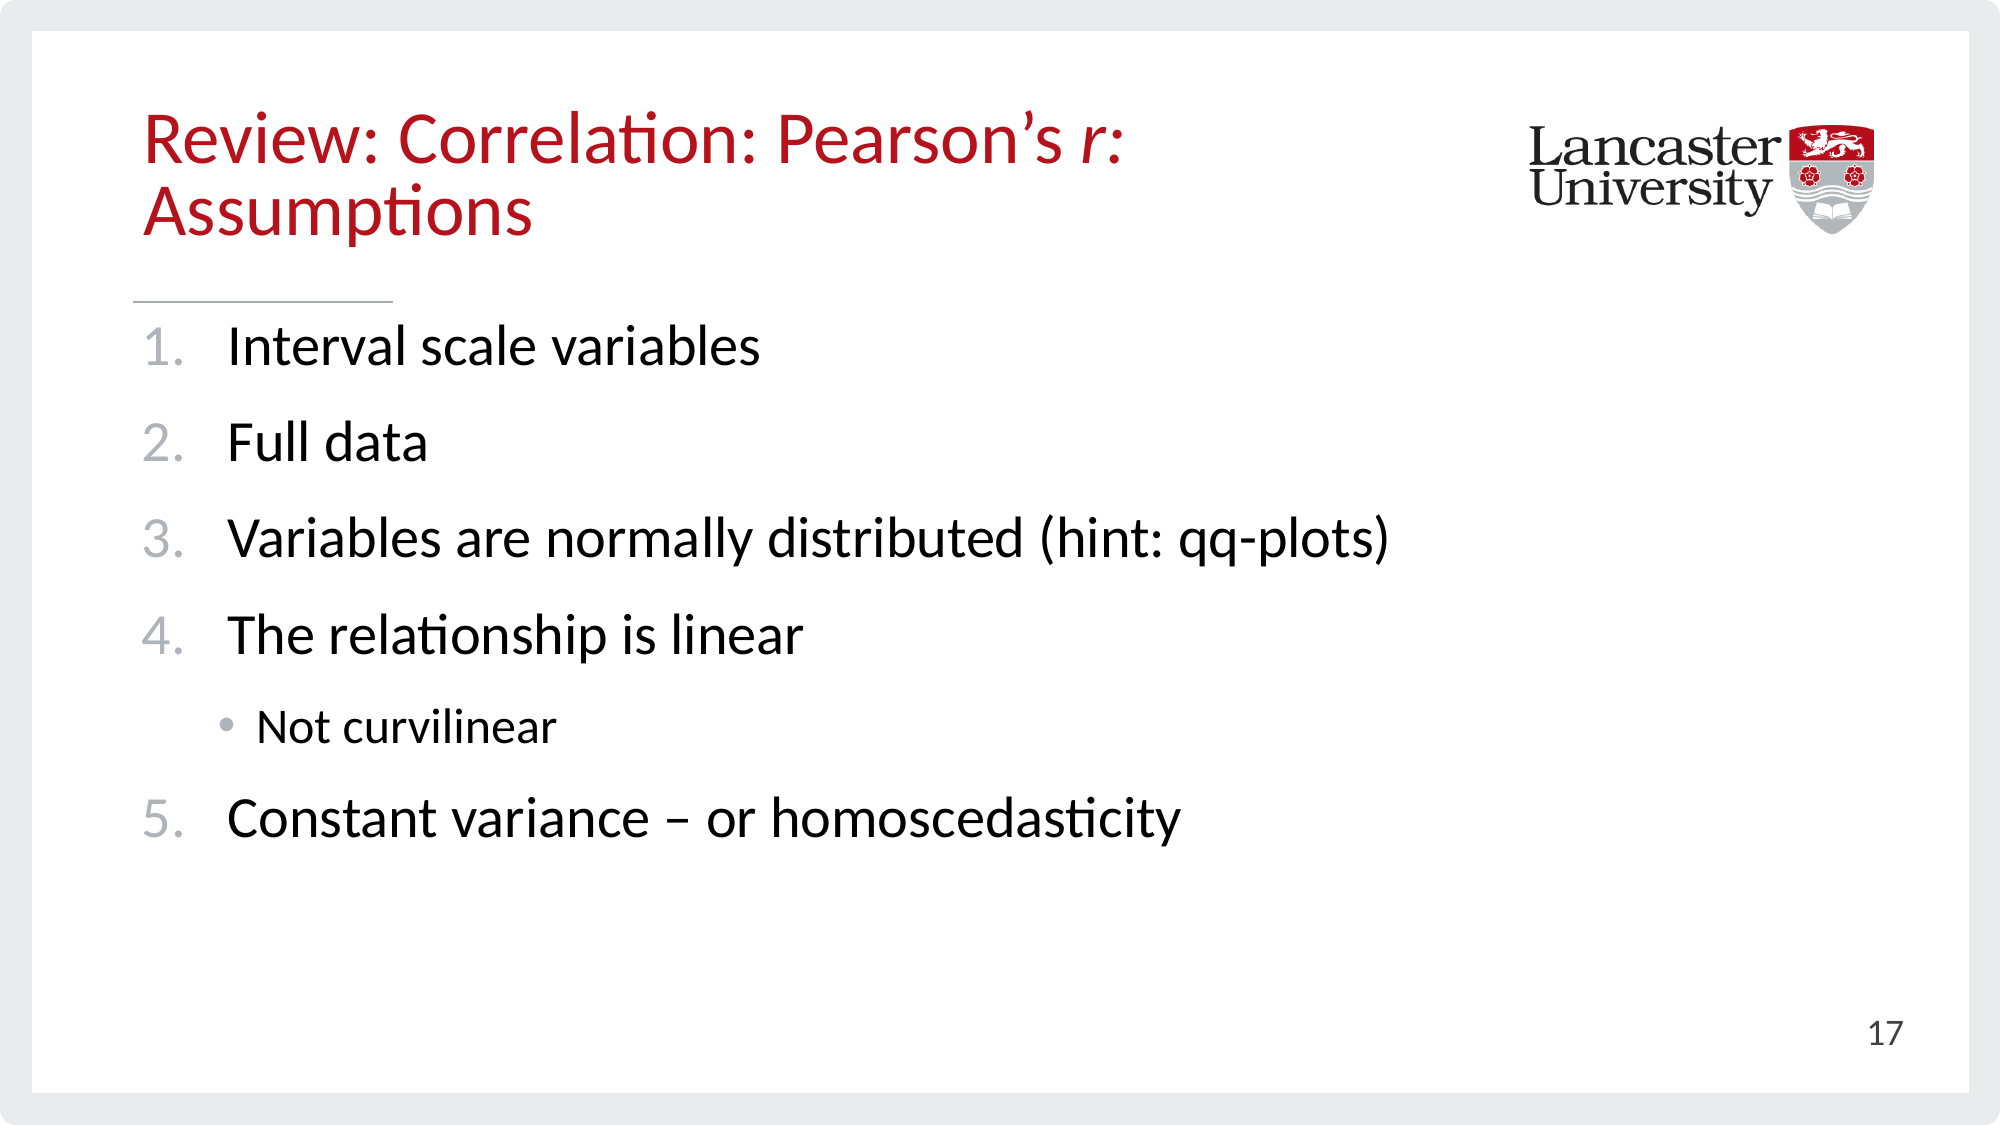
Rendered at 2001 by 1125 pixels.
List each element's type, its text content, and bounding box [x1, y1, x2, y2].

slide_number 17 [1468, 1001, 1919, 1061]
list Interval scale variables Full data Variables are normally distributed (hint: qq-plots) The relationship is linear Not curvilinear Constant variance – or homoscedasticity [126, 307, 1797, 1014]
title Review: Correlation: Pearson’s r: Assumptions [128, 78, 1448, 279]
